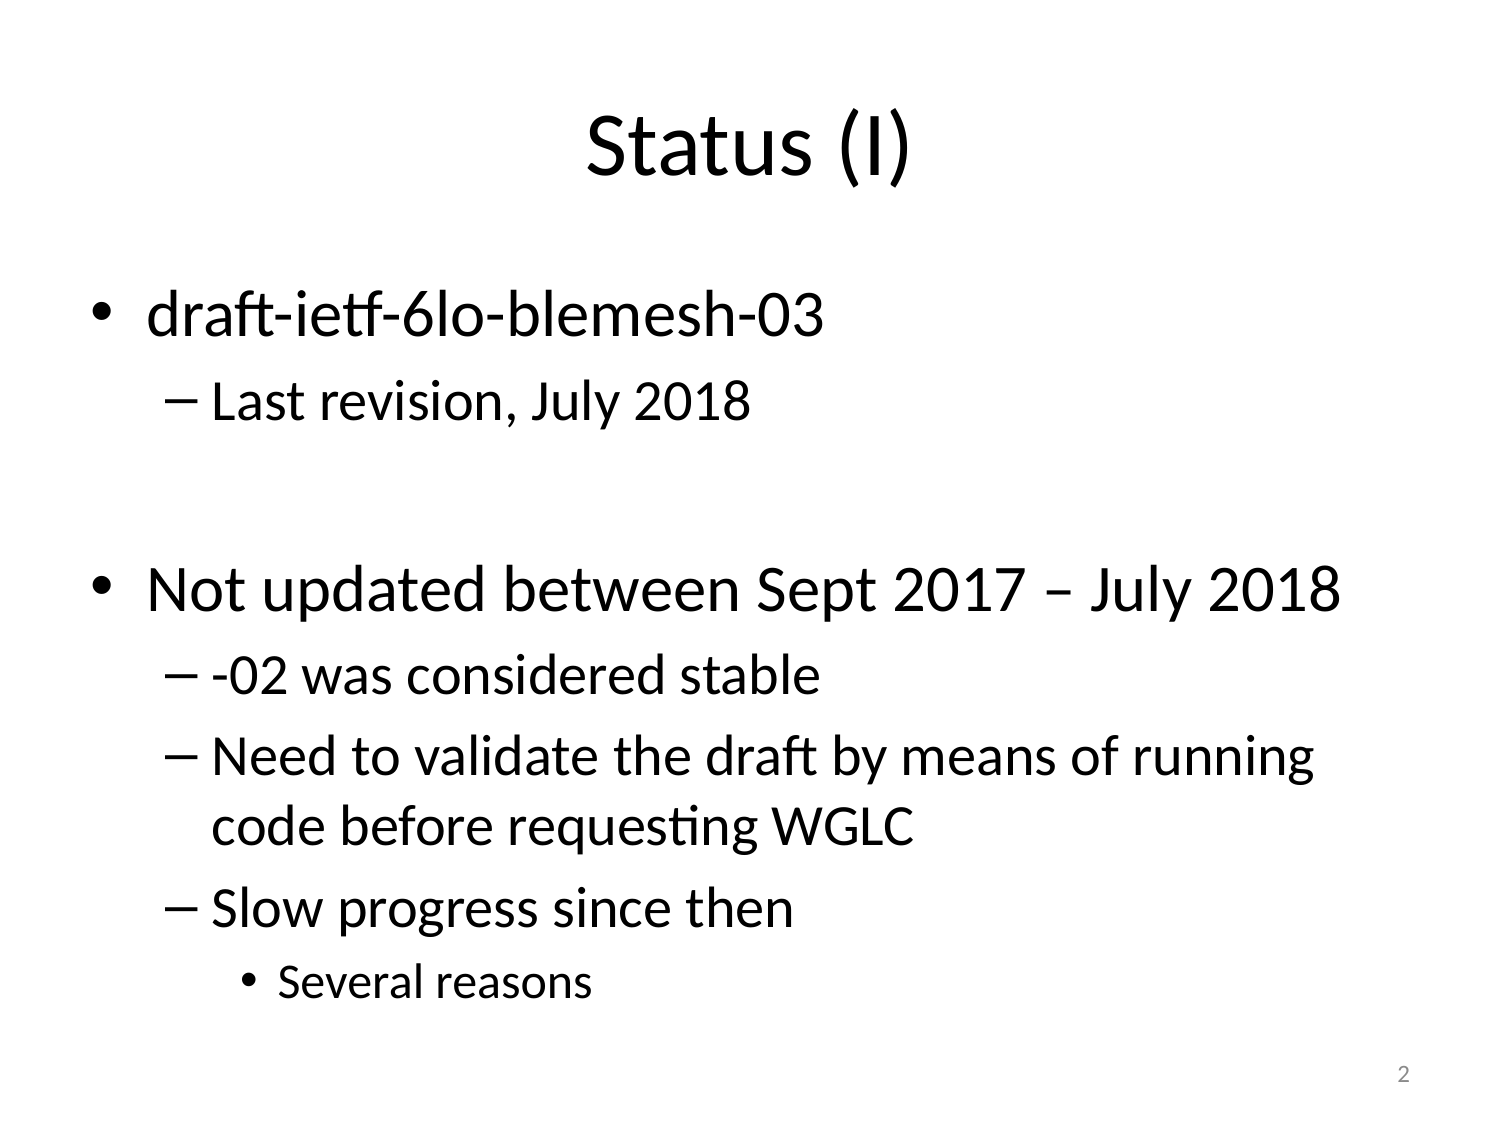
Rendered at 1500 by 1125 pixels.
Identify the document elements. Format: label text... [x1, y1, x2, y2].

list draft-ietf-6lo-blemesh-03 Last revision, July 2018 Not updated between Sept 2017 – July 2018 -02 was considered stable Need to validate the draft by means of running code before requesting WGLC Slow progress since then Several reasons [75, 262, 1425, 1047]
slide_number 2 [1074, 1042, 1425, 1103]
title Status (I) [75, 45, 1425, 233]
